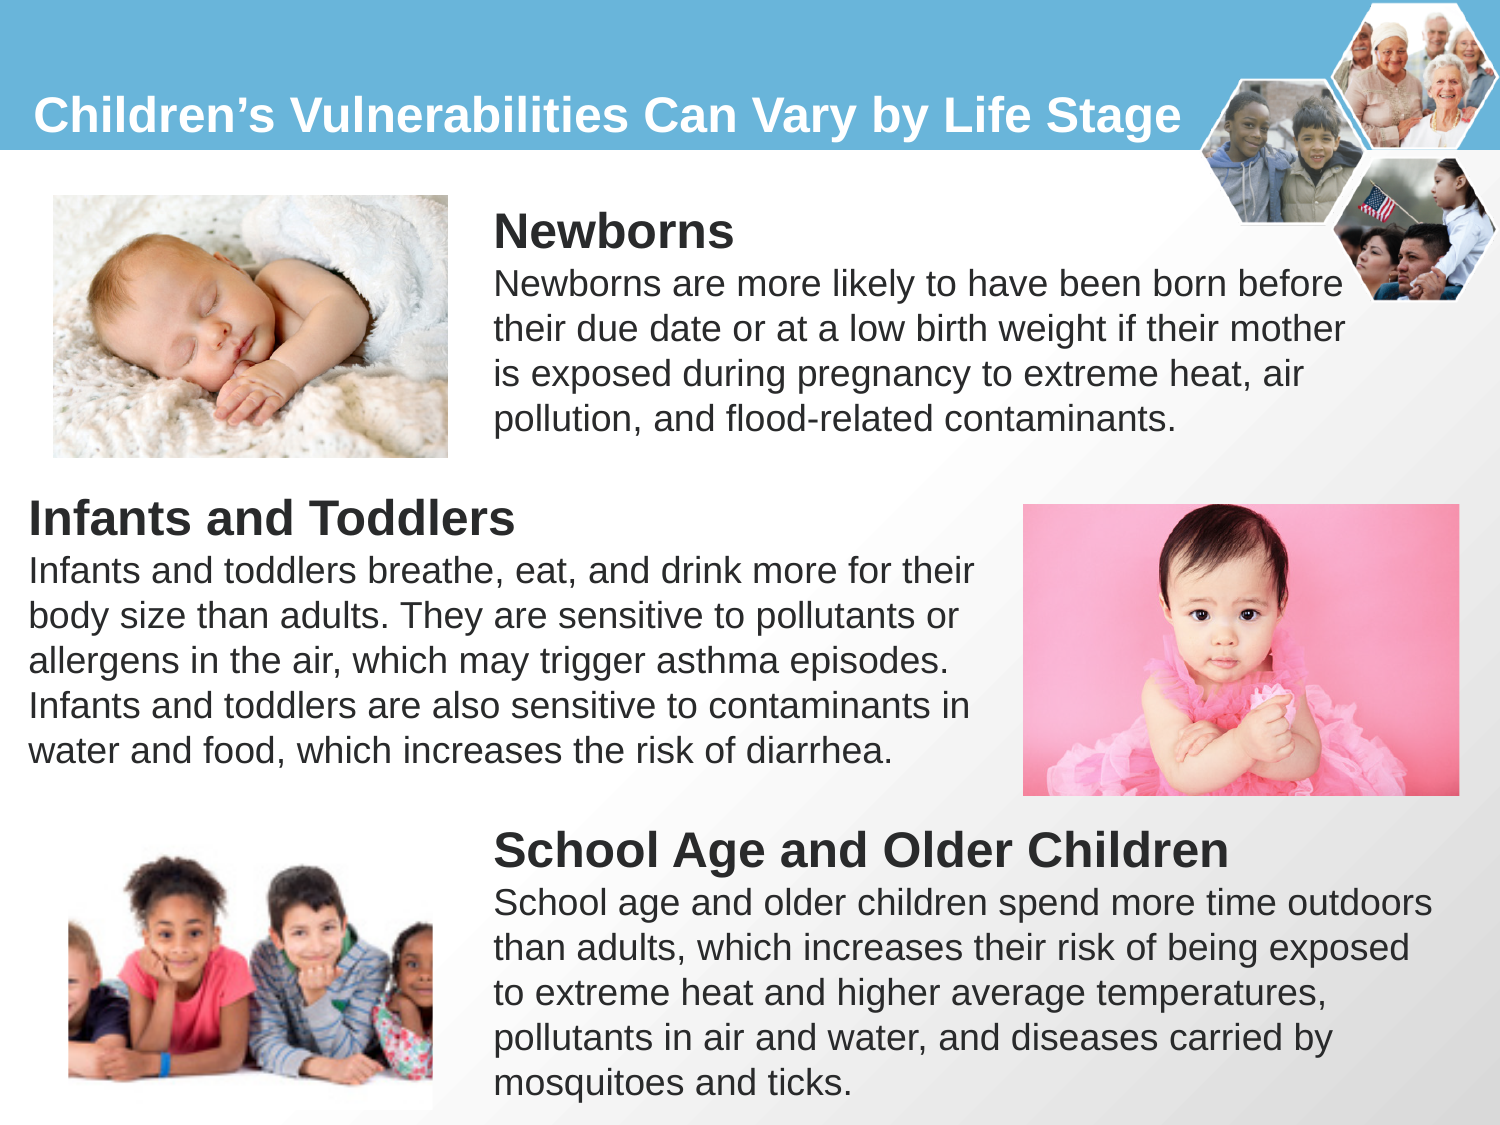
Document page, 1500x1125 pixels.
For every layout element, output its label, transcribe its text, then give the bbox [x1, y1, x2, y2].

text_box Newborns Newborns are more likely to have been born before their due date or at a low birth weight if their mother is exposed during pregnancy to extreme heat, air pollution, and flood-related contaminants. [478, 191, 1367, 447]
picture [1173, 2, 1500, 303]
text_box Infants and Toddlers Infants and toddlers breathe, eat, and drink more for their body size than adults. They are sensitive to pollutants or allergens in the air, which may trigger asthma episodes. Infants and toddlers are also sensitive to contaminants in water and food, which increases the risk of diarrhea. [13, 478, 995, 778]
title Children’s Vulnerabilities Can Vary by Life Stage [18, 0, 1425, 150]
picture [68, 791, 433, 1111]
picture [1022, 504, 1460, 796]
text_box School Age and Older Children School age and older children spend more time outdoors than adults, which increases their risk of being exposed to extreme heat and higher average temperatures, pollutants in air and water, and diseases carried by mosquitoes and ticks. [478, 810, 1460, 1111]
picture [52, 194, 449, 458]
